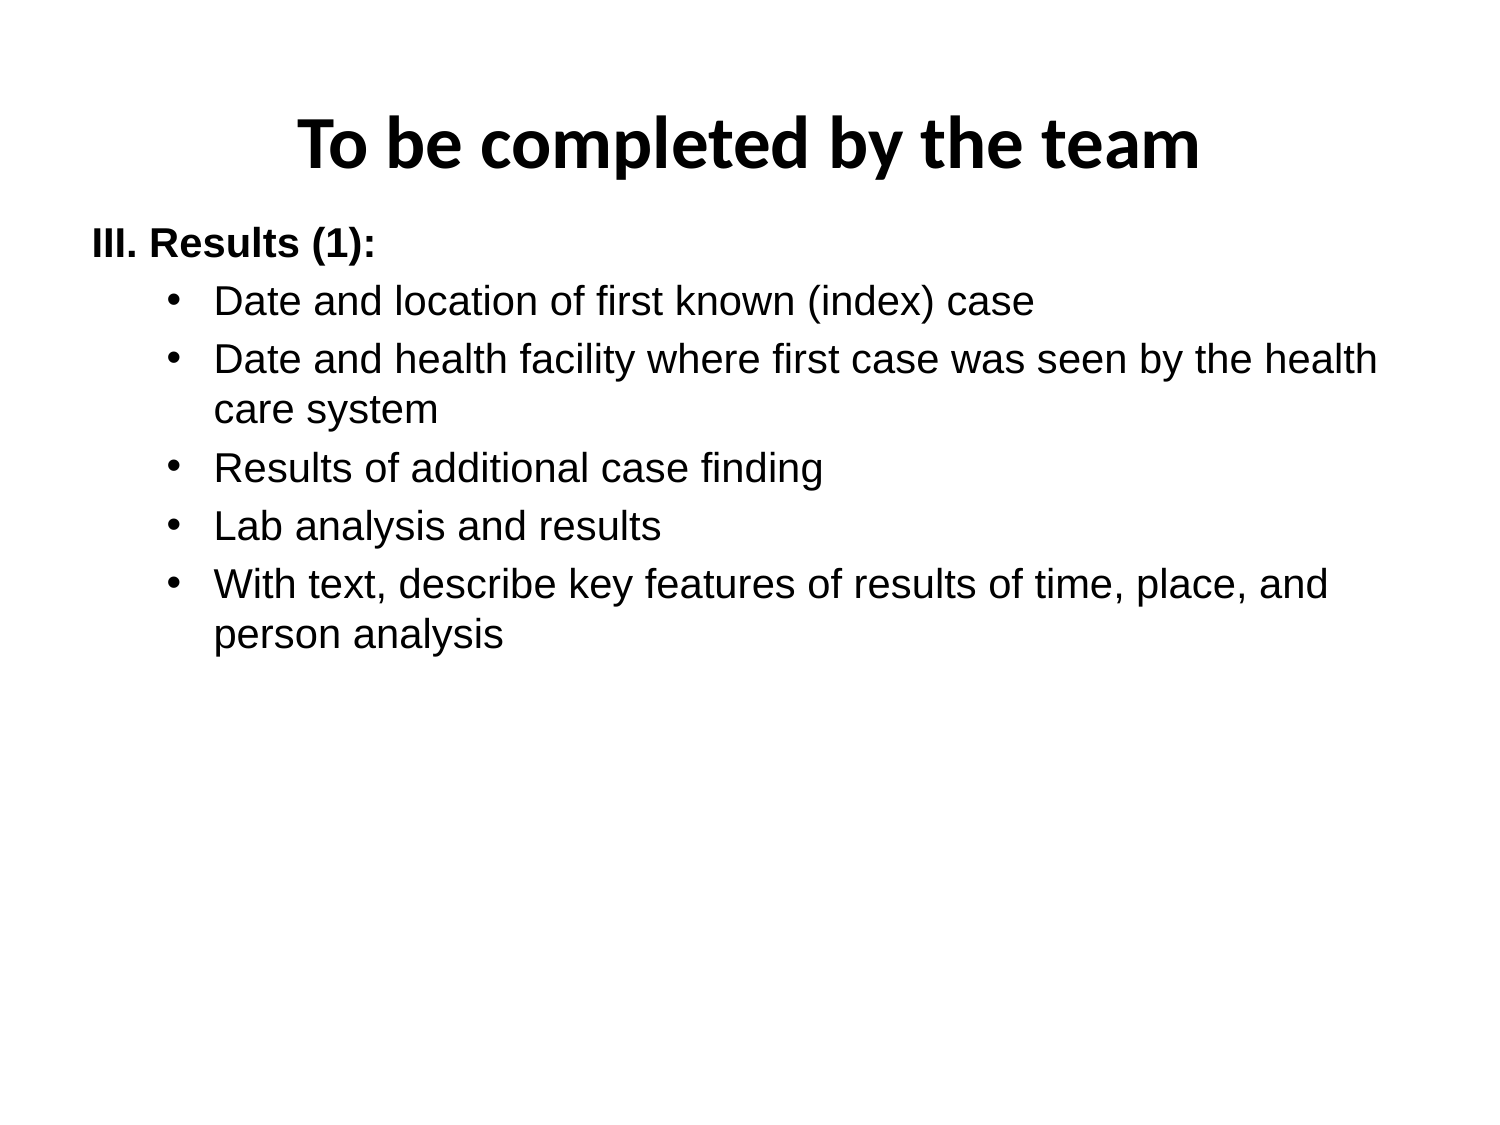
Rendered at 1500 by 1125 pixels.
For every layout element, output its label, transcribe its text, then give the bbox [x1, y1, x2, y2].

title To be completed by the team [75, 45, 1425, 233]
text_box III. Results (1): Date and location of first known (index) case Date and health facility where first case was seen by the health care system Results of additional case finding Lab analysis and results With text, describe key features of results of time, place, and person analysis [76, 208, 1427, 951]
